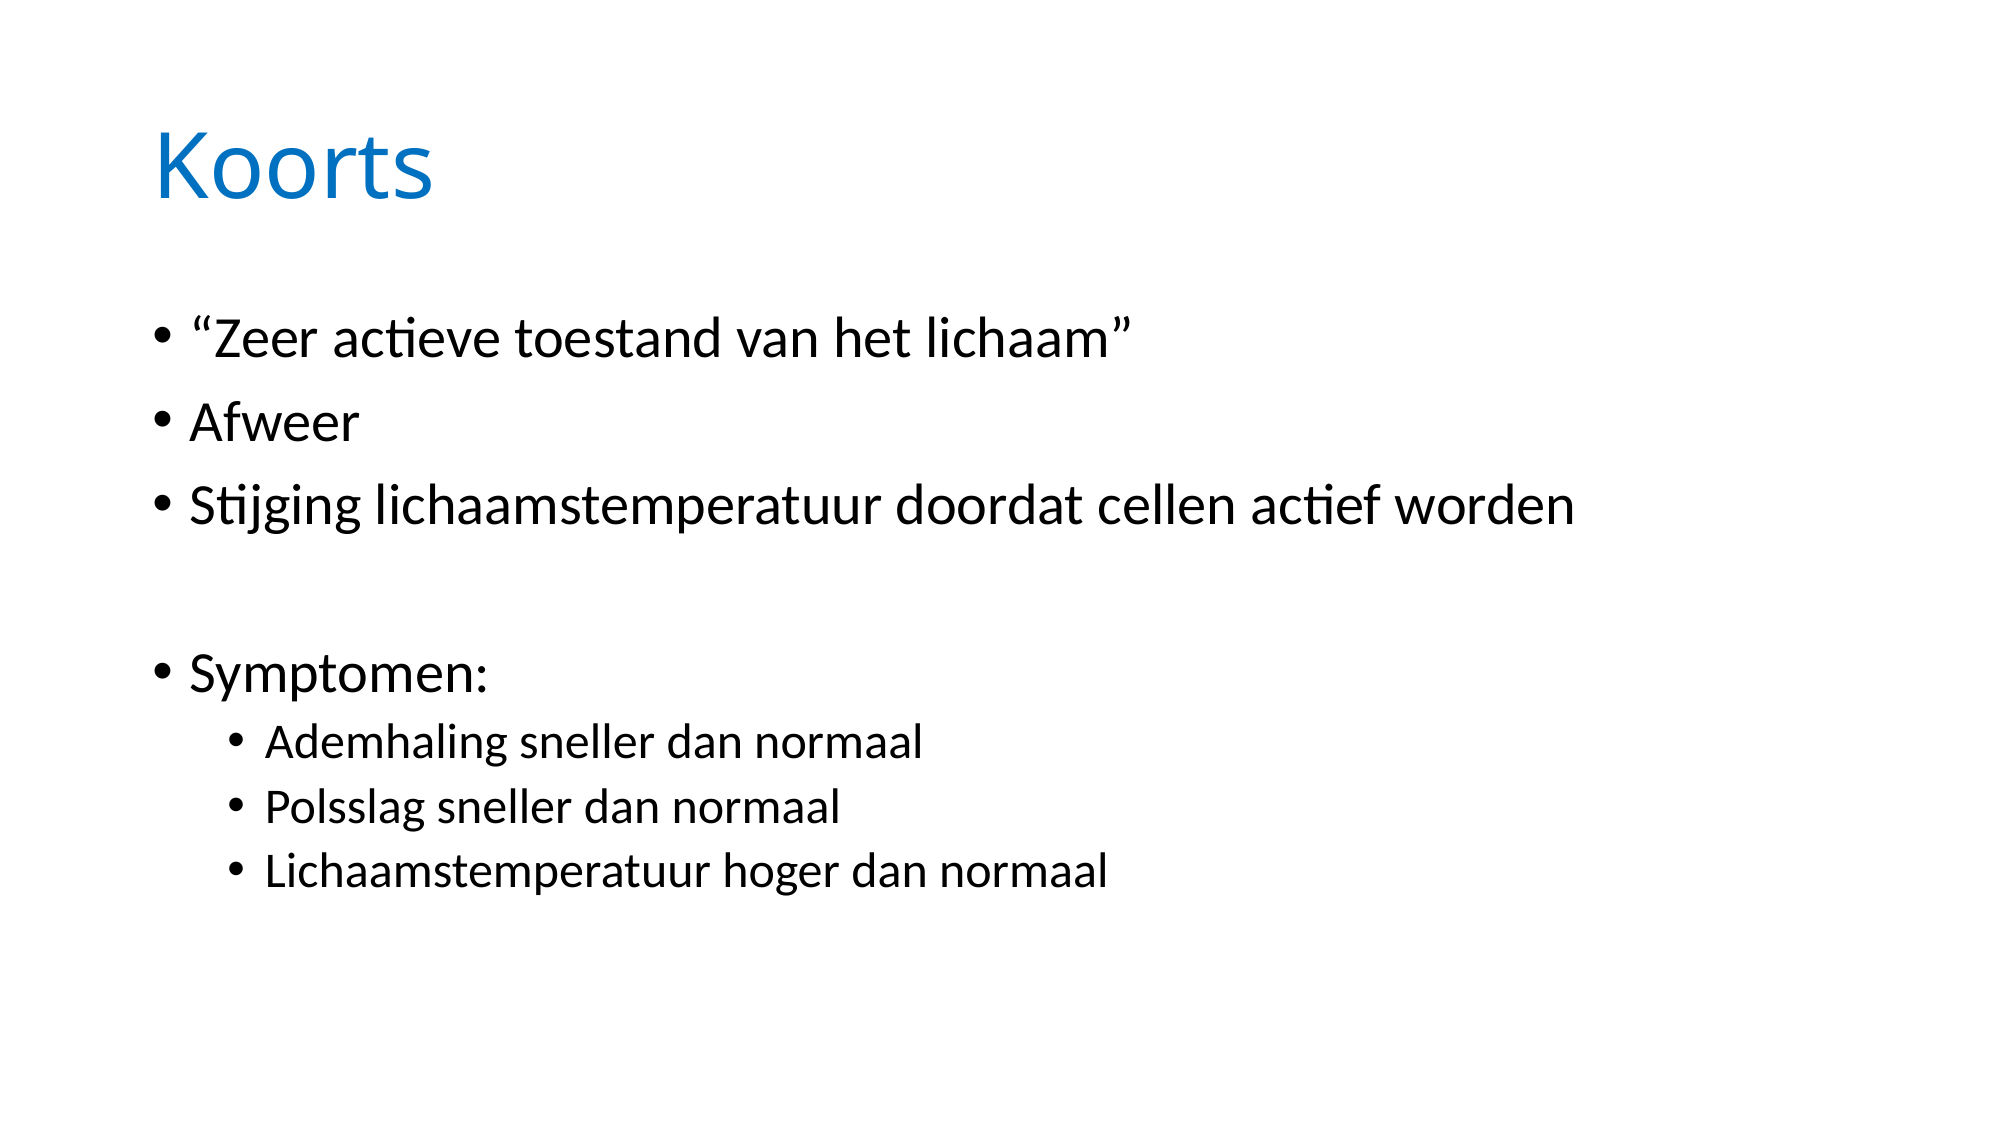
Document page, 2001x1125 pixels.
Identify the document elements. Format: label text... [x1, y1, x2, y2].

title Koorts [137, 59, 1863, 278]
list “Zeer actieve toestand van het lichaam” Afweer Stijging lichaamstemperatuur doordat cellen actief worden Symptomen: Ademhaling sneller dan normaal Polsslag sneller dan normaal Lichaamstemperatuur hoger dan normaal [137, 299, 1863, 1014]
